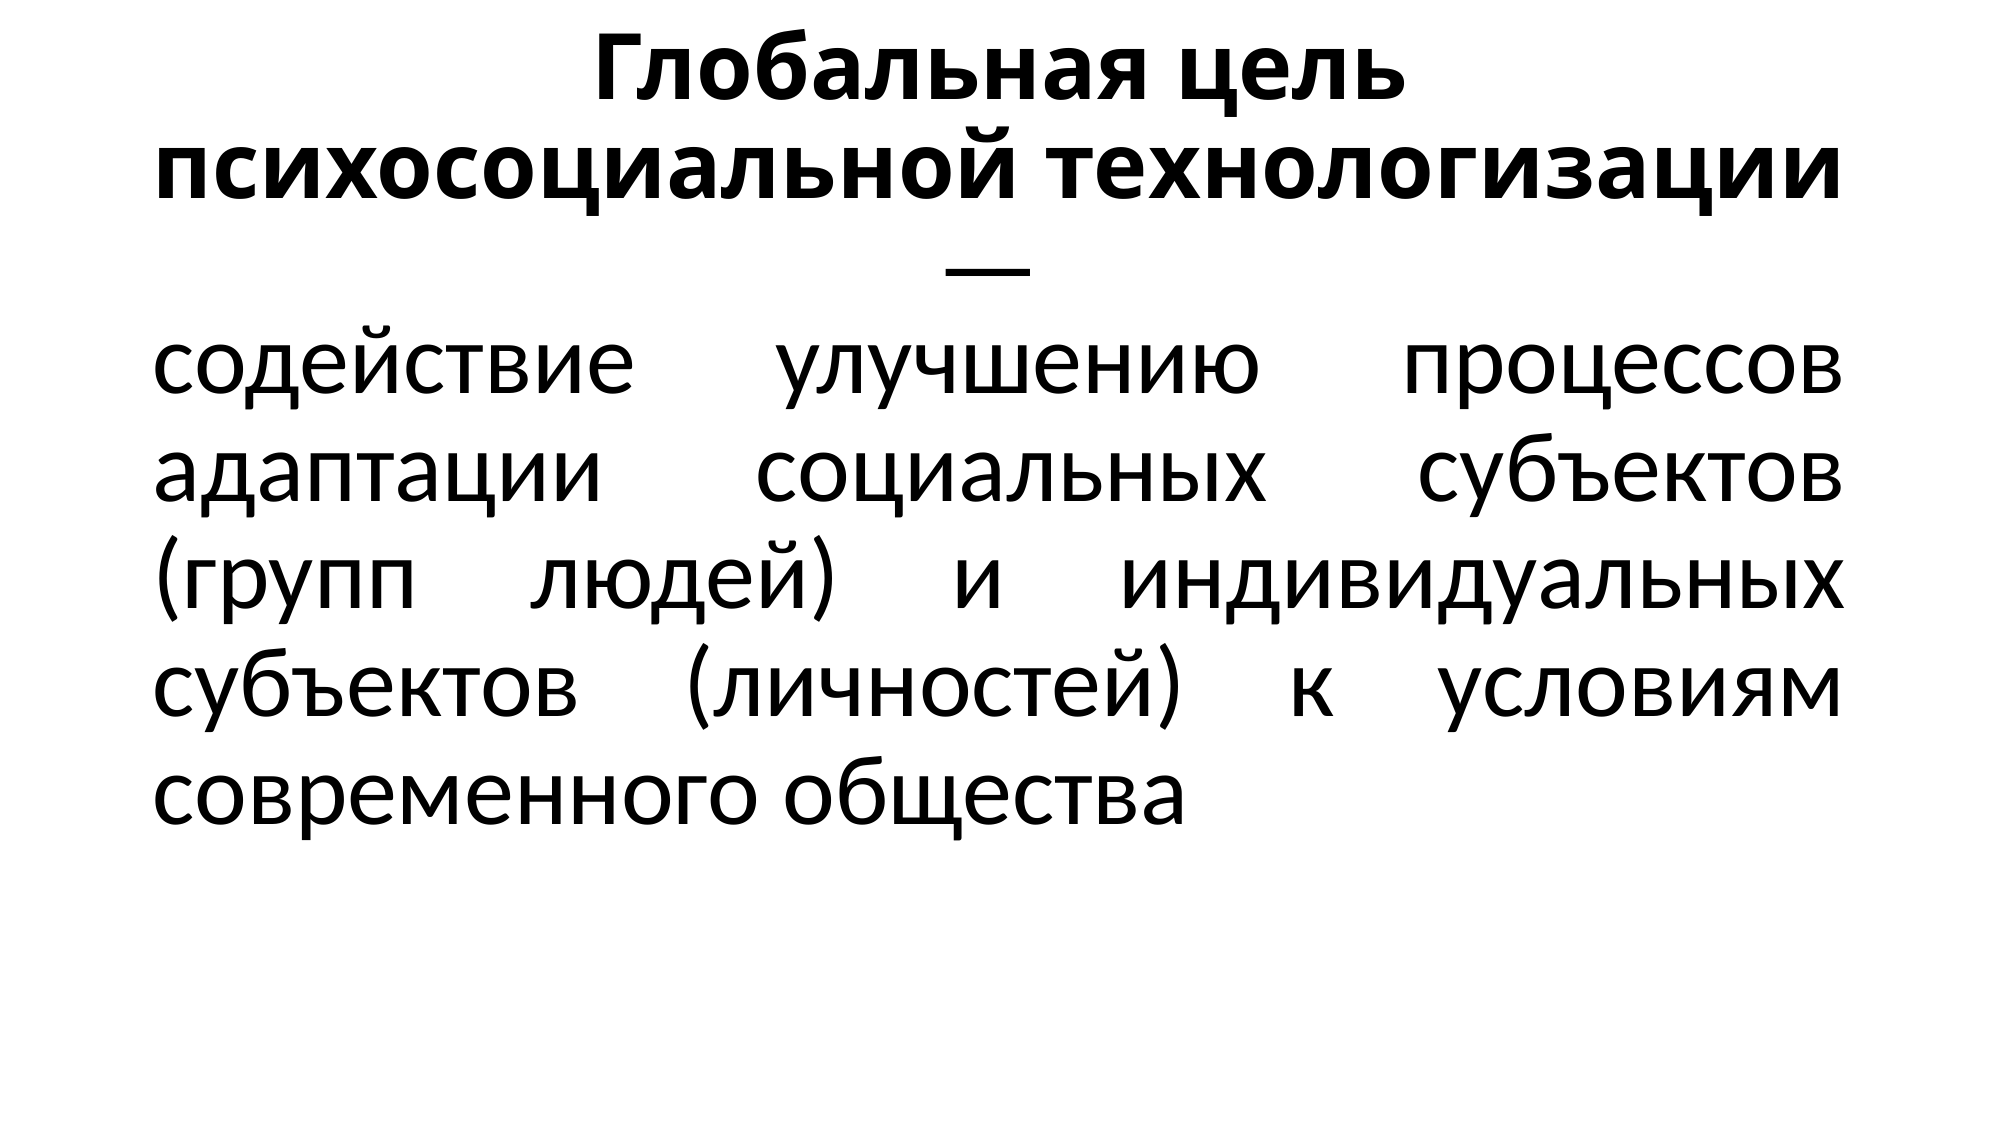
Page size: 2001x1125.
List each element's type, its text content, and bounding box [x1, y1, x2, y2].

list содействие улучшению процессов адаптации социальных субъектов (групп людей) и индивидуальных субъектов (личностей) к условиям современного общества [137, 299, 1863, 1014]
title Глобальная цель психосоциальной технологизации — [137, 59, 1863, 278]
